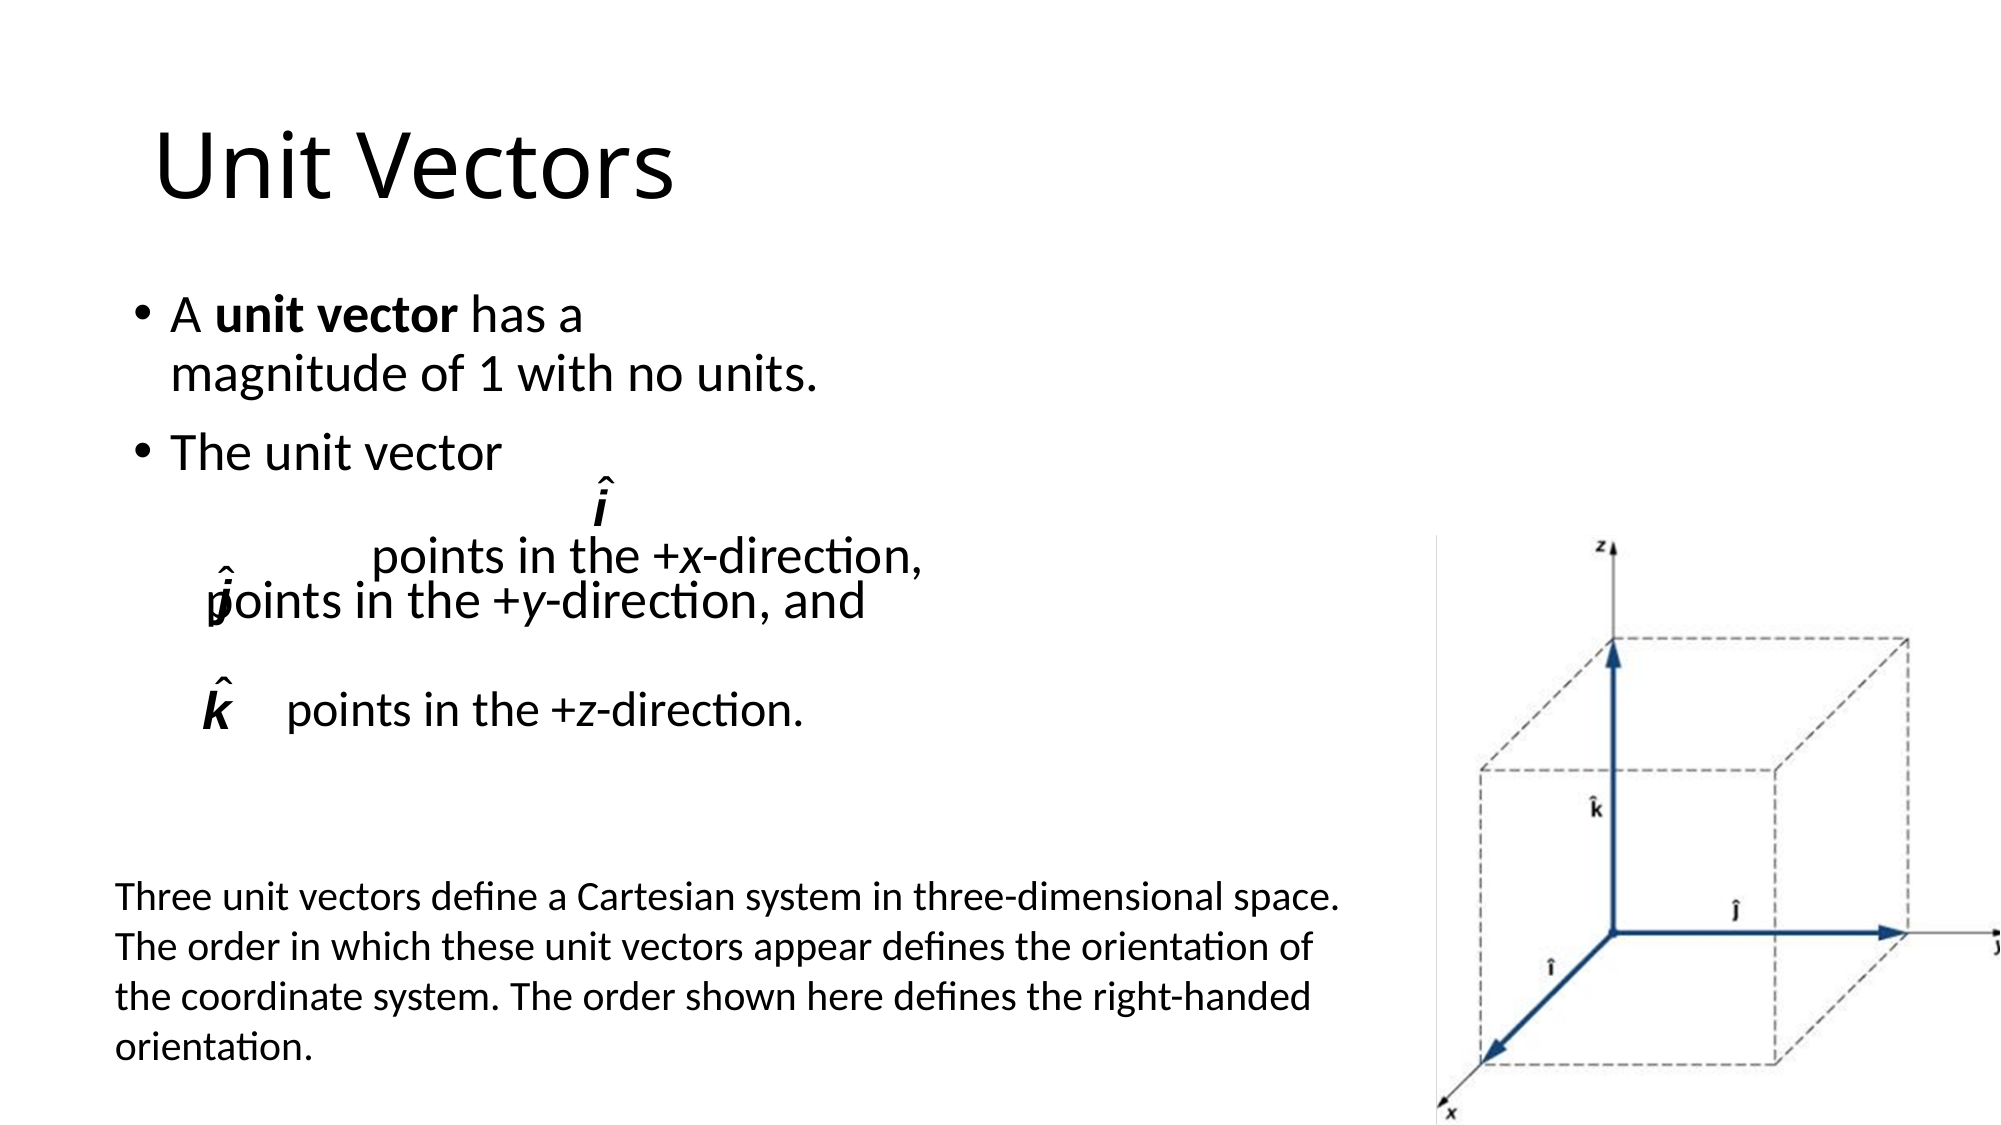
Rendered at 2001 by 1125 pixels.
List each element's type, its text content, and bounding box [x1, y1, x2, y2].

list A unit vector has a magnitude of 1 with no units. The unit vector [118, 278, 844, 560]
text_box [195, 668, 244, 739]
title Unit Vectors [137, 59, 1863, 278]
list points in the +y-direction, and [0, 563, 1042, 692]
list points in the +x-direction, [297, 480, 1329, 595]
text_box Three unit vectors define a Cartesian system in three-dimensional space. The order in which these unit vectors appear defines the orientation of the coordinate system. The order shown here defines the right-handed orientation. [100, 861, 1042, 1077]
text_box points in the +z-direction. [265, 669, 1042, 744]
picture [1042, 535, 2000, 1125]
list [118, 668, 844, 861]
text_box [202, 557, 244, 637]
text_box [586, 467, 625, 536]
